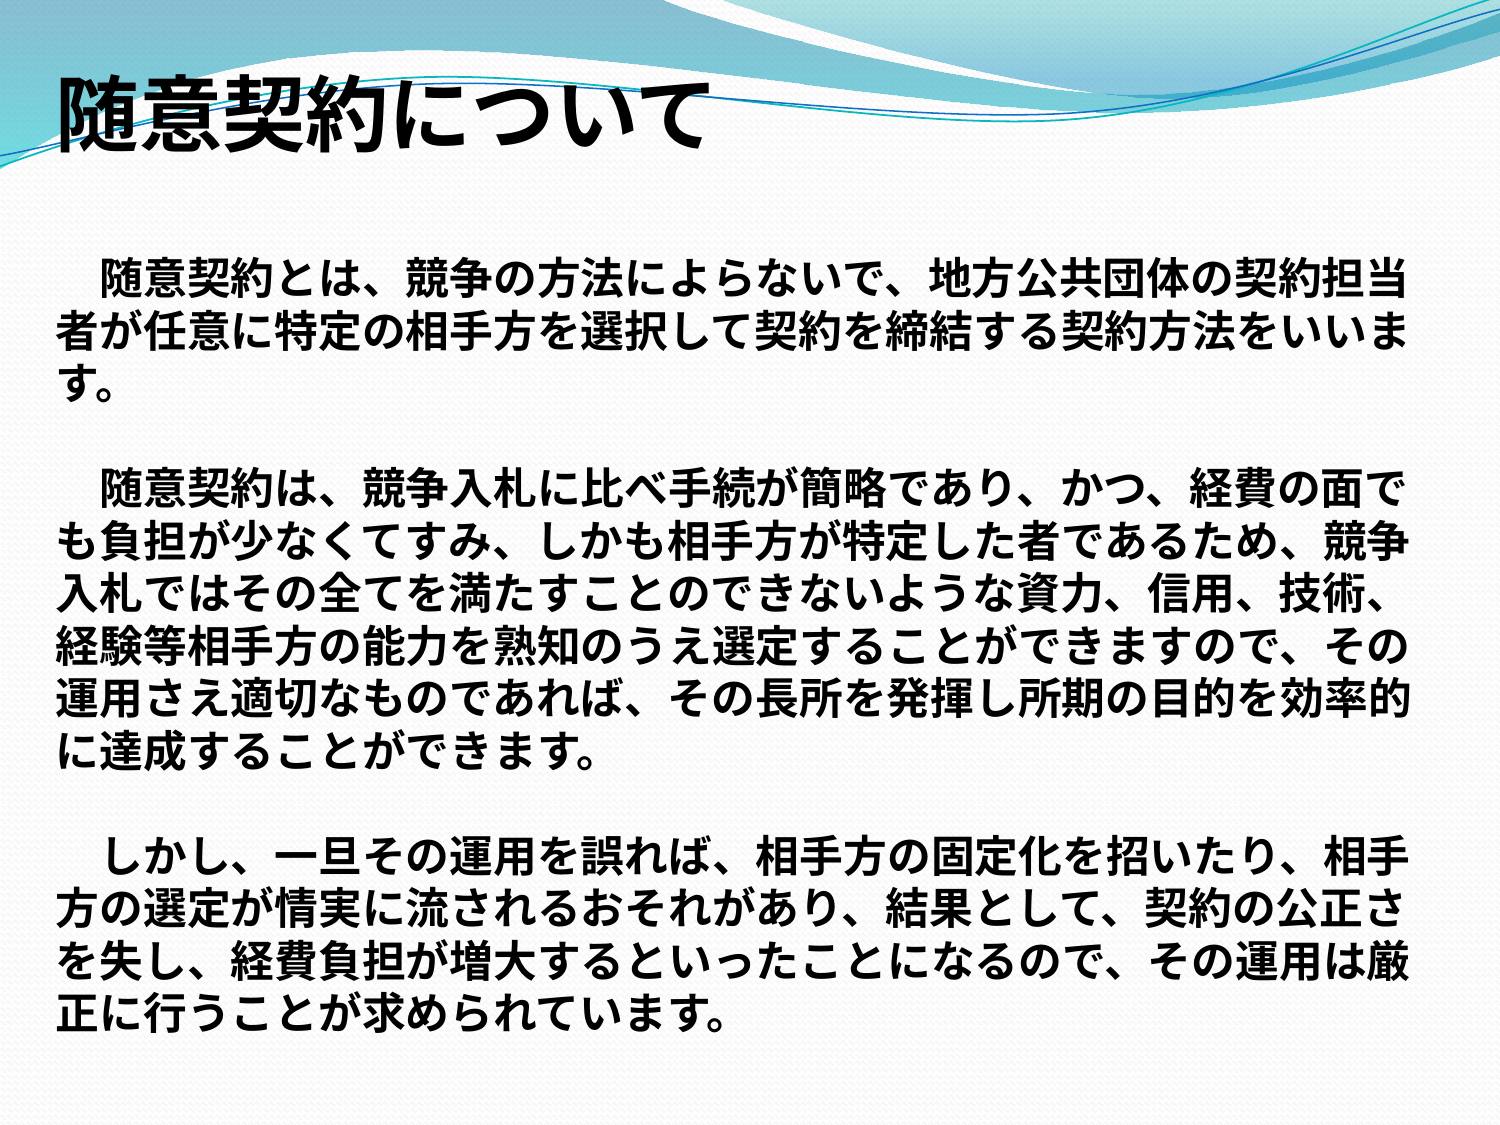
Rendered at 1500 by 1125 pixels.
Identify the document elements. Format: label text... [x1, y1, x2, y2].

text_box 随意契約とは、競争の方法によらないで、地方公共団体の契約担当者が任意に特定の相手方を選択して契約を締結する契約方法をいいます。 随意契約は、競争入札に比べ手続が簡略であり、かつ、経費の面でも負担が少なくてすみ、しかも相手方が特定した者であるため、競争入札ではその全てを満たすことのできないような資力、信用、技術、経験等相手方の能力を熟知のうえ選定することができますので、その運用さえ適切なものであれば、その長所を発揮し所期の目的を効率的に達成することができます。 しかし、一旦その運用を誤れば、相手方の固定化を招いたり、相手方の選定が情実に流されるおそれがあり、結果として、契約の公正さを失し、経費負担が増大するといったことになるので、その運用は厳正に行うことが求められています。 [41, 243, 1458, 1046]
text_box 随意契約について [41, 54, 1424, 170]
